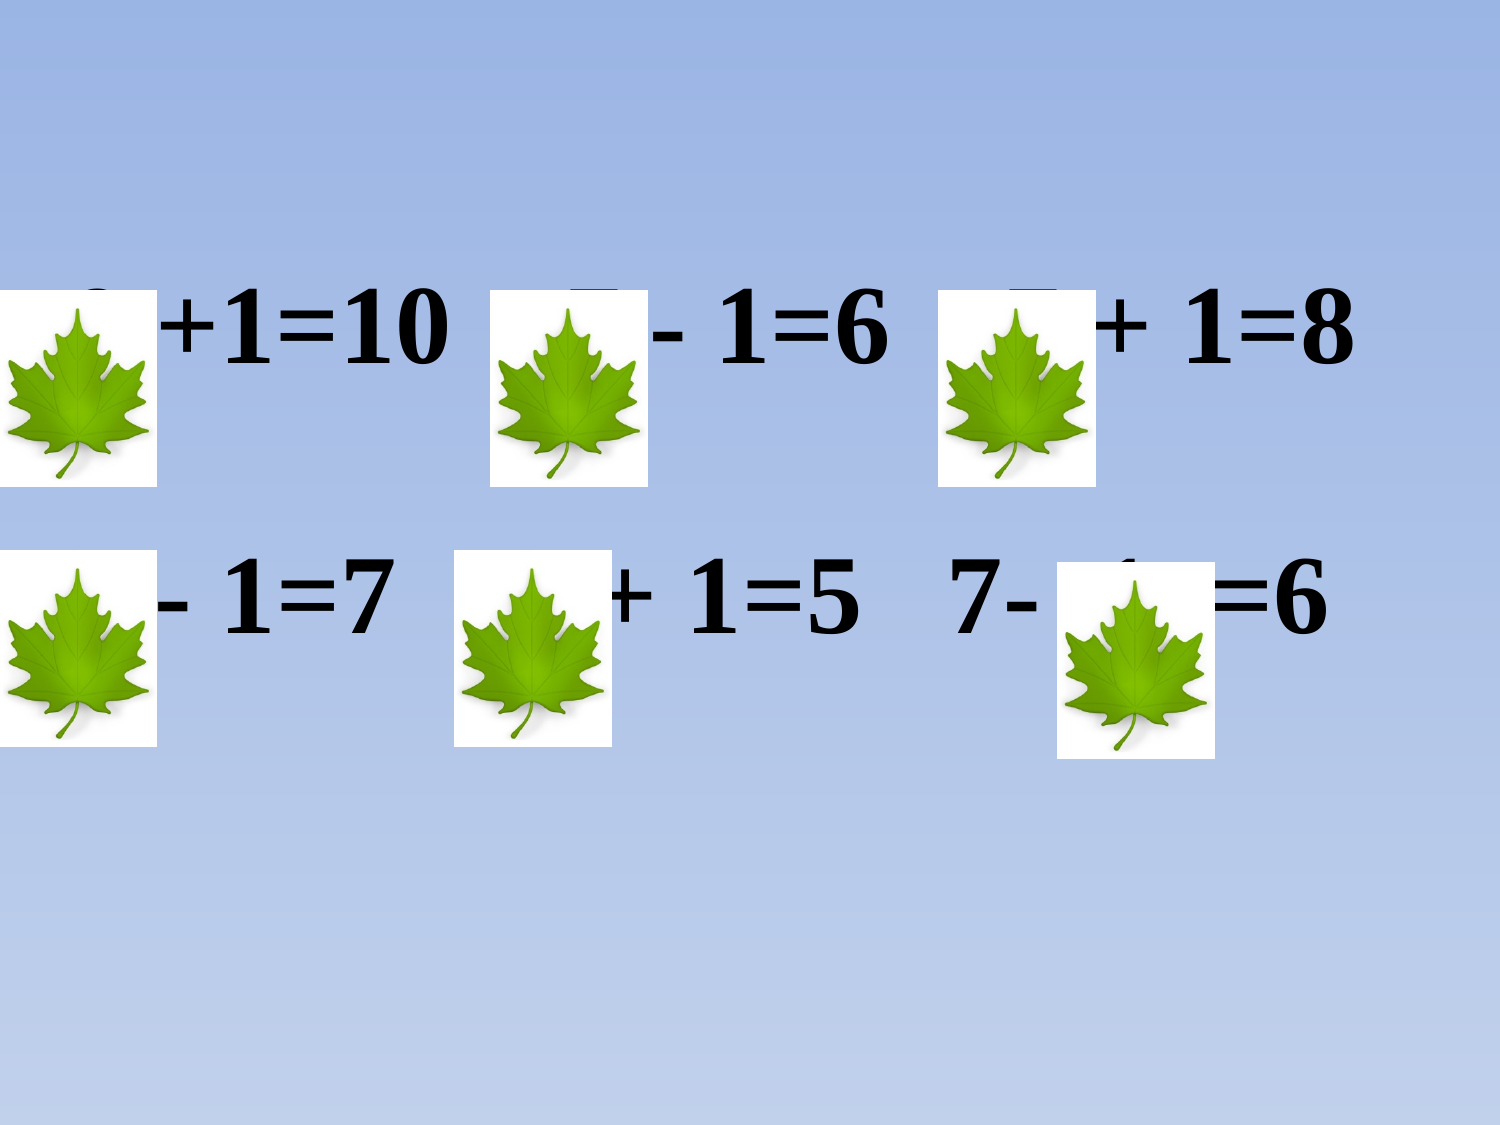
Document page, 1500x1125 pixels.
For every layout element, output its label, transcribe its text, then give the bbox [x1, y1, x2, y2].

picture [454, 550, 612, 748]
picture [489, 290, 648, 488]
title 9 +1=10 7 - 1=6 7 + 1=8 8 - 1=7 4 + 1=5 7- 1 =6 [41, 349, 1388, 693]
picture [0, 290, 158, 488]
picture [938, 290, 1097, 488]
picture [0, 550, 158, 748]
picture [1056, 562, 1215, 759]
